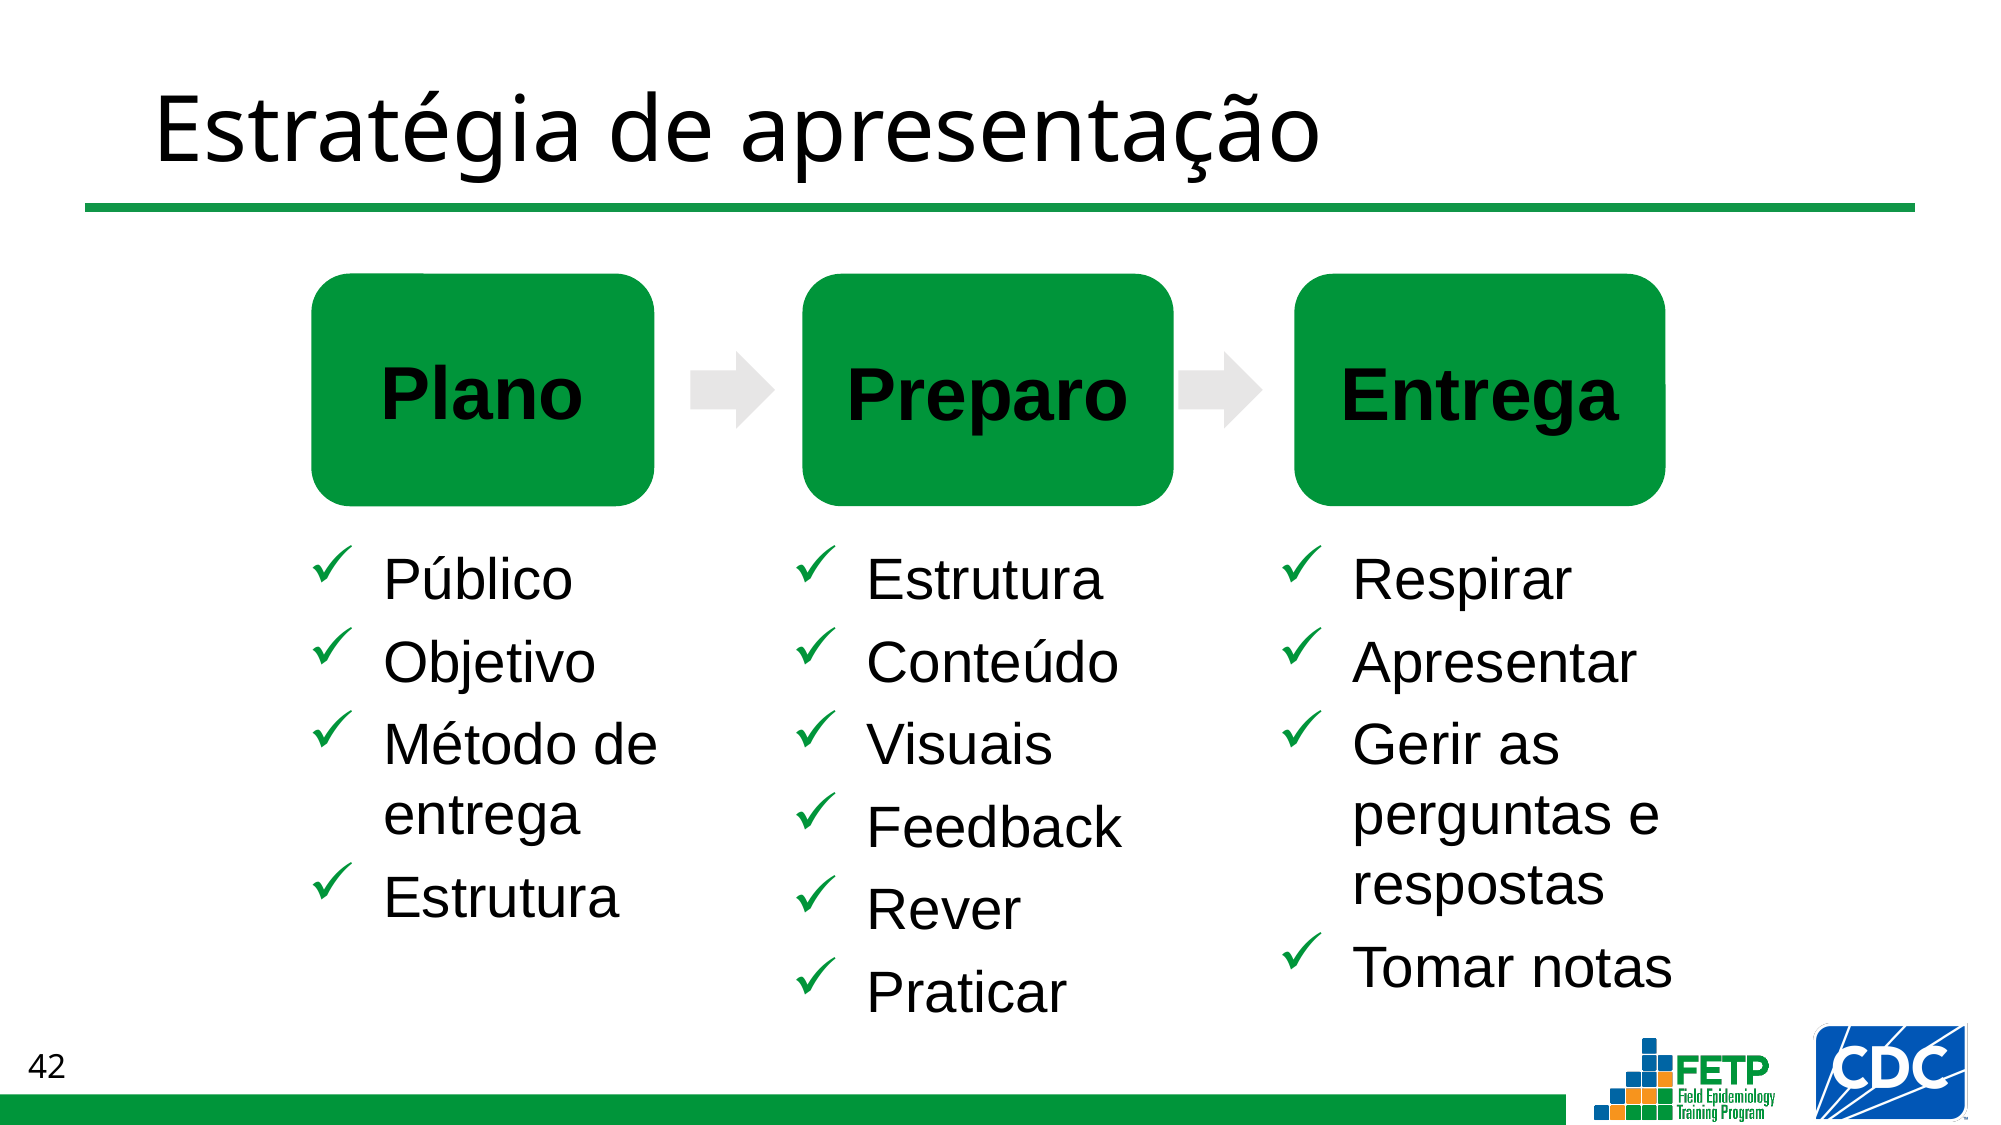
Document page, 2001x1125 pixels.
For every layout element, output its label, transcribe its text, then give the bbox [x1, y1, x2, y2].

text_box Respirar Apresentar Gerir as perguntas e respostas Tomar notas [1262, 533, 1794, 1064]
title Estratégia de apresentação [137, 75, 1863, 207]
text_box [1178, 351, 1263, 429]
text_box Estrutura Conteúdo Visuais Feedback Rever Praticar [776, 533, 1179, 1089]
text_box Entrega [1294, 273, 1666, 507]
picture [1813, 1023, 1968, 1122]
text_box Plano [311, 273, 655, 507]
text_box [690, 351, 775, 429]
text_box Preparo [802, 273, 1174, 507]
text_box Público Objetivo Método de entrega Estrutura [293, 533, 691, 994]
picture [1594, 1064, 1775, 1122]
